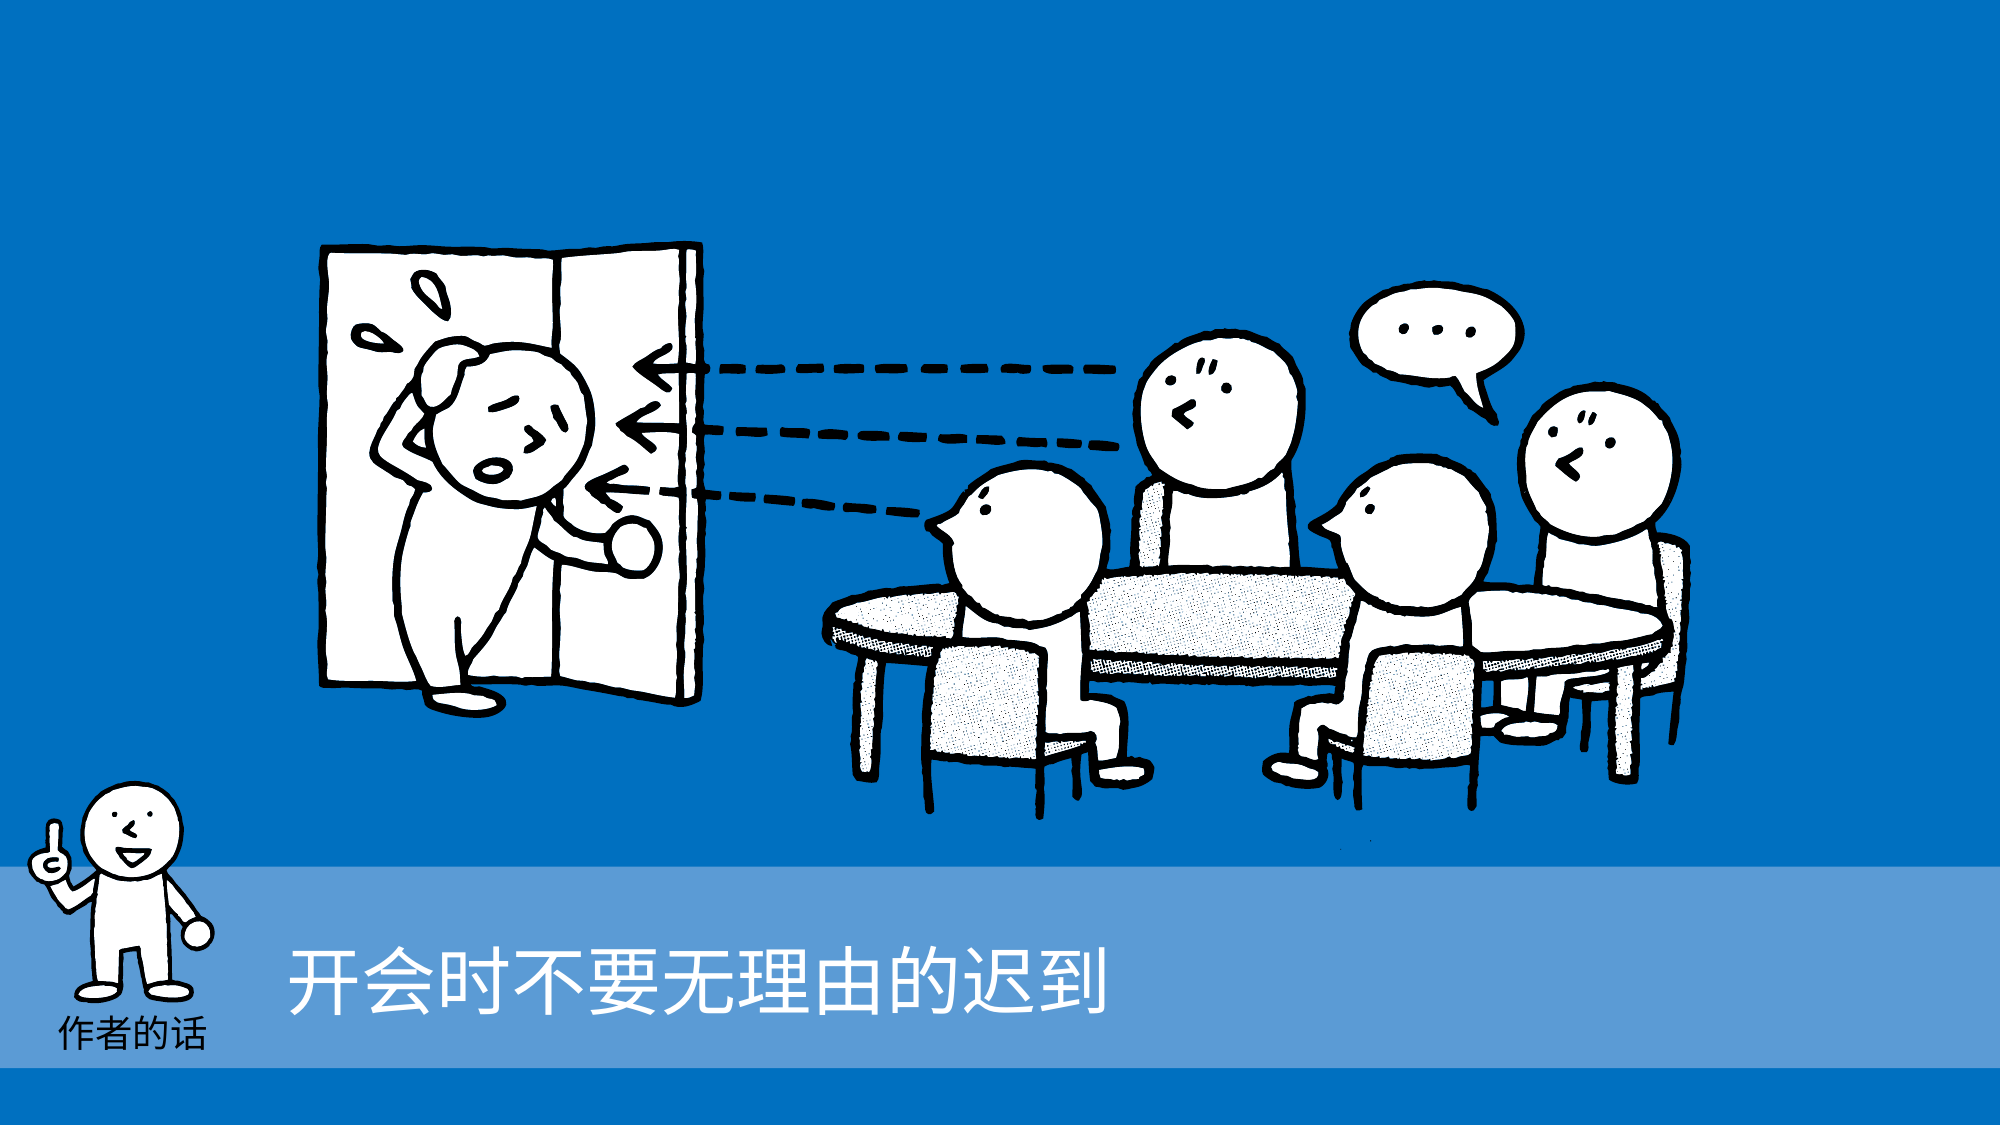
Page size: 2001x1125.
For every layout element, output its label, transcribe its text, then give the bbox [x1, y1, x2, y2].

text_box [821, 328, 1498, 646]
text_box [202, 192, 1852, 873]
text_box [850, 712, 880, 783]
text_box [938, 470, 1102, 586]
text_box [1526, 391, 1672, 536]
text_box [919, 586, 1679, 596]
text_box [432, 350, 588, 501]
text_box [418, 277, 443, 309]
text_box [735, 427, 768, 437]
text_box [729, 491, 756, 502]
text_box [1398, 323, 1409, 335]
text_box [1577, 410, 1586, 424]
text_box [1196, 357, 1205, 374]
text_box [1555, 447, 1584, 482]
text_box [862, 711, 1631, 735]
text_box [481, 465, 504, 475]
text_box [1221, 382, 1232, 394]
text_box [1605, 437, 1616, 449]
text_box [316, 240, 724, 710]
text_box [937, 433, 968, 444]
text_box [857, 430, 890, 441]
text_box [841, 605, 855, 610]
text_box [817, 429, 849, 441]
text_box [961, 763, 1056, 820]
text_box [1104, 574, 1673, 586]
text_box [1657, 541, 1684, 623]
text_box [1353, 763, 1479, 811]
text_box [960, 363, 989, 374]
text_box [0, 866, 2000, 1069]
text_box [537, 507, 608, 565]
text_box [861, 698, 1631, 714]
text_box [1348, 280, 1525, 426]
text_box [559, 248, 680, 685]
text_box [897, 431, 927, 443]
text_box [865, 649, 1676, 680]
text_box [1588, 411, 1597, 426]
text_box [1099, 767, 1144, 780]
text_box [1262, 763, 1329, 789]
text_box [325, 252, 554, 682]
text_box [1323, 464, 1489, 574]
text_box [831, 618, 1677, 658]
text_box [421, 344, 480, 407]
text_box [779, 427, 811, 439]
text_box [1088, 763, 1155, 790]
text_box [1169, 474, 1290, 567]
text_box [350, 323, 404, 354]
text_box [468, 547, 554, 679]
text_box [1138, 481, 1165, 568]
text_box [978, 486, 990, 500]
text_box [1359, 486, 1371, 498]
text_box [1042, 364, 1074, 374]
text_box [1171, 399, 1196, 430]
text_box [1088, 440, 1120, 452]
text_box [837, 610, 1680, 622]
text_box [1548, 426, 1558, 438]
text_box [378, 393, 537, 687]
text_box [1332, 763, 1343, 801]
text_box [1272, 763, 1318, 779]
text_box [846, 634, 1680, 676]
text_box [833, 363, 865, 374]
text_box [1208, 359, 1218, 375]
text_box [979, 504, 992, 516]
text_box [867, 667, 1666, 685]
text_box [835, 627, 1678, 639]
text_box [488, 395, 520, 413]
text_box [1141, 338, 1297, 489]
text_box [1465, 326, 1476, 338]
text_box [523, 424, 547, 454]
text_box 作者的话 [42, 1002, 223, 1063]
text_box [859, 762, 872, 773]
text_box [920, 364, 948, 374]
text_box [1631, 712, 1666, 716]
text_box [1083, 364, 1117, 375]
text_box [1056, 438, 1082, 449]
text_box [1516, 381, 1691, 706]
text_box [1016, 436, 1048, 448]
text_box [410, 269, 452, 322]
text_box [842, 502, 877, 514]
text_box [1615, 763, 1632, 776]
text_box [584, 464, 650, 513]
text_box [869, 644, 1678, 656]
text_box [719, 363, 746, 374]
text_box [27, 780, 217, 1004]
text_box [869, 673, 1675, 712]
text_box [763, 494, 796, 506]
text_box [551, 497, 556, 507]
text_box [795, 363, 825, 374]
text_box [361, 331, 384, 344]
text_box [1432, 324, 1444, 335]
text_box [685, 249, 697, 365]
text_box [755, 364, 786, 374]
text_box [439, 712, 501, 718]
text_box [1071, 763, 1082, 801]
text_box [885, 507, 920, 518]
text_box [921, 763, 935, 815]
text_box [975, 435, 1006, 445]
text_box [432, 685, 1631, 712]
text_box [865, 659, 1675, 672]
text_box [801, 498, 836, 511]
text_box [1543, 530, 1654, 574]
text_box [874, 363, 908, 374]
text_box [1364, 504, 1375, 515]
text_box [683, 373, 698, 685]
text_box [611, 523, 655, 571]
text_box [473, 457, 513, 485]
text_box [1358, 287, 1516, 408]
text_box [861, 723, 1630, 735]
text_box [1165, 375, 1177, 386]
text_box [550, 404, 569, 433]
text_box [1607, 763, 1640, 785]
text_box [412, 428, 426, 448]
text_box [855, 603, 1680, 610]
text_box [1000, 363, 1032, 374]
text_box 开会时不要无理由的迟到 [271, 927, 1127, 1032]
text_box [868, 596, 1679, 603]
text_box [855, 676, 1680, 762]
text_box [860, 735, 1631, 757]
